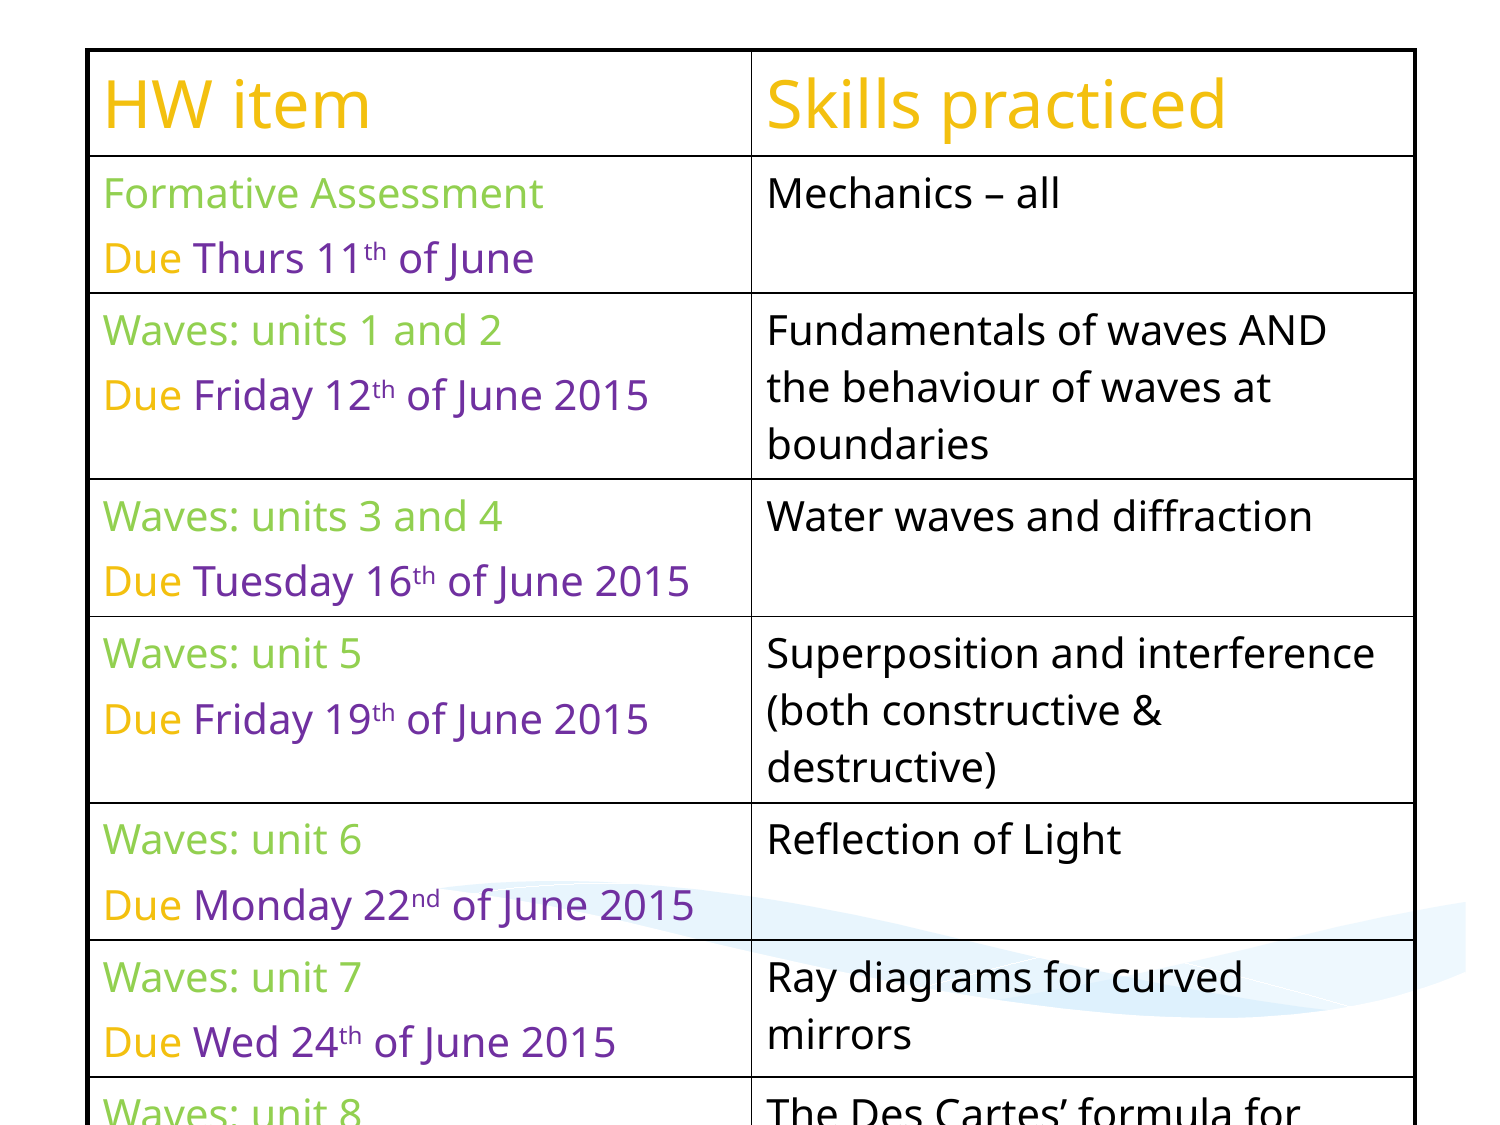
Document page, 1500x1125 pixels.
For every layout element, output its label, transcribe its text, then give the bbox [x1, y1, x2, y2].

table_cell Ray diagrams for curved mirrors [752, 941, 1413, 1076]
table_cell Waves: unit 6 Due Monday 22nd of June 2015 [90, 804, 751, 939]
table_cell Water waves and diffraction [752, 480, 1413, 616]
table_cell Waves: unit 5 Due Friday 19th of June 2015 [90, 617, 751, 802]
table_cell Formative Assessment Due Thurs 11th of June [90, 157, 751, 292]
table_cell Waves: units 3 and 4 Due Tuesday 16th of June 2015 [90, 480, 751, 616]
table_cell Waves: units 1 and 2 Due Friday 12th of June 2015 [90, 294, 751, 478]
table_cell Superposition and interference (both constructive & destructive) [752, 617, 1413, 802]
table_header HW item [90, 52, 751, 155]
table_header Skills practiced [752, 52, 1413, 155]
table_cell The Des Cartes’ formula for spherical mirrors [752, 1078, 1413, 1125]
table_cell Reflection of Light [752, 804, 1413, 939]
table_cell Waves: unit 8 Due Mon 29th of June 2015 [90, 1078, 751, 1125]
table_cell Mechanics – all [752, 157, 1413, 292]
table_cell Fundamentals of waves AND the behaviour of waves at boundaries [752, 294, 1413, 478]
table_cell Waves: unit 7 Due Wed 24th of June 2015 [90, 941, 751, 1076]
